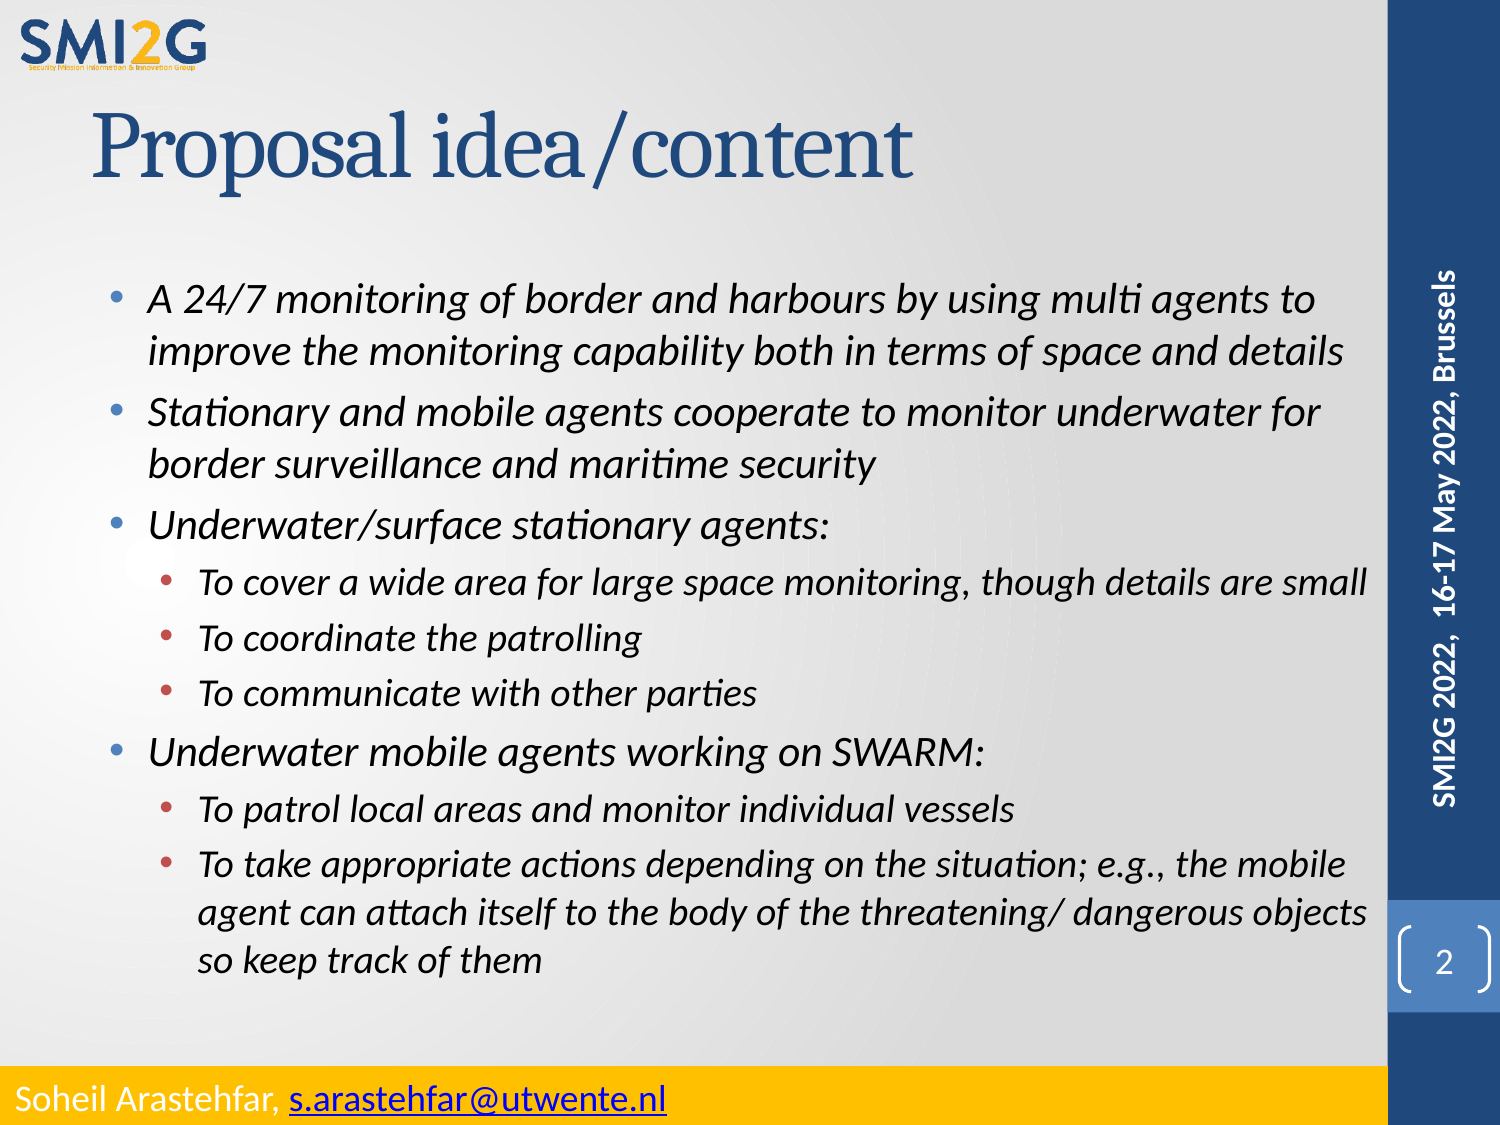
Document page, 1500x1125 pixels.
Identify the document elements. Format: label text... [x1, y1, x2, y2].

list A 24/7 monitoring of border and harbours by using multi agents to improve the monitoring capability both in terms of space and details Stationary and mobile agents cooperate to monitor underwater for border surveillance and maritime security Underwater/surface stationary agents: To cover a wide area for large space monitoring, though details are small To coordinate the patrolling To communicate with other parties Underwater mobile agents working on SWARM: To patrol local areas and monitor individual vessels To take appropriate actions depending on the situation; e.g., the mobile agent can attach itself to the body of the threatening/ dangerous objects so keep track of them [75, 262, 1388, 1050]
footer SMI2G 2022, 16-17 May 2022, Brussels [1411, 255, 1472, 901]
picture [17, 13, 209, 77]
slide_number 2 [1397, 925, 1492, 994]
text_box Soheil Arastehfar, s.arastehfar@utwente.nl [0, 1066, 1388, 1125]
title Proposal idea/content [75, 45, 1325, 233]
